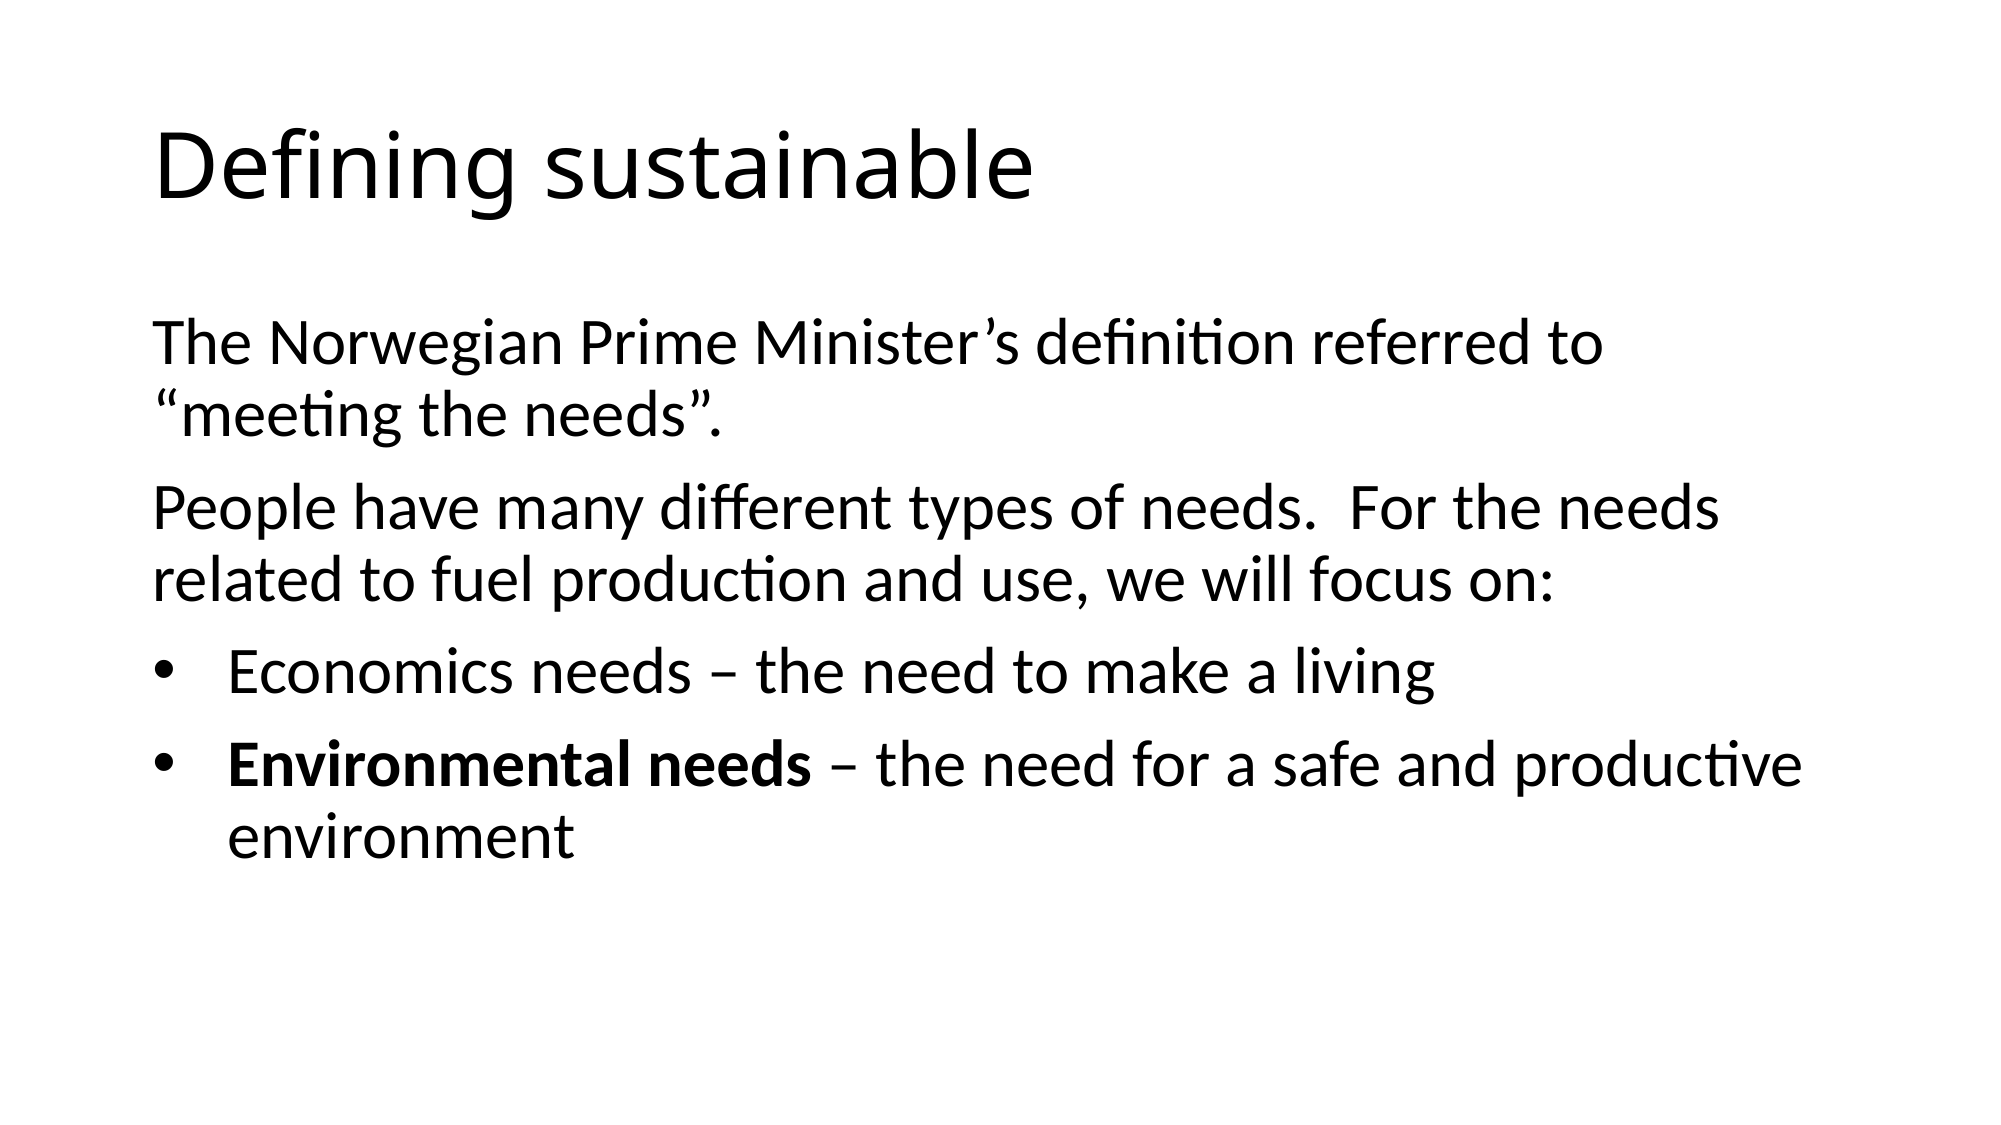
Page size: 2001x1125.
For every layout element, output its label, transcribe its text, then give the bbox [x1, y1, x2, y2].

title Defining sustainable [137, 59, 1863, 278]
list The Norwegian Prime Minister’s definition referred to “meeting the needs”. People have many different types of needs. For the needs related to fuel production and use, we will focus on: Economics needs – the need to make a living Environmental needs – the need for a safe and productive environment [137, 299, 1863, 1014]
